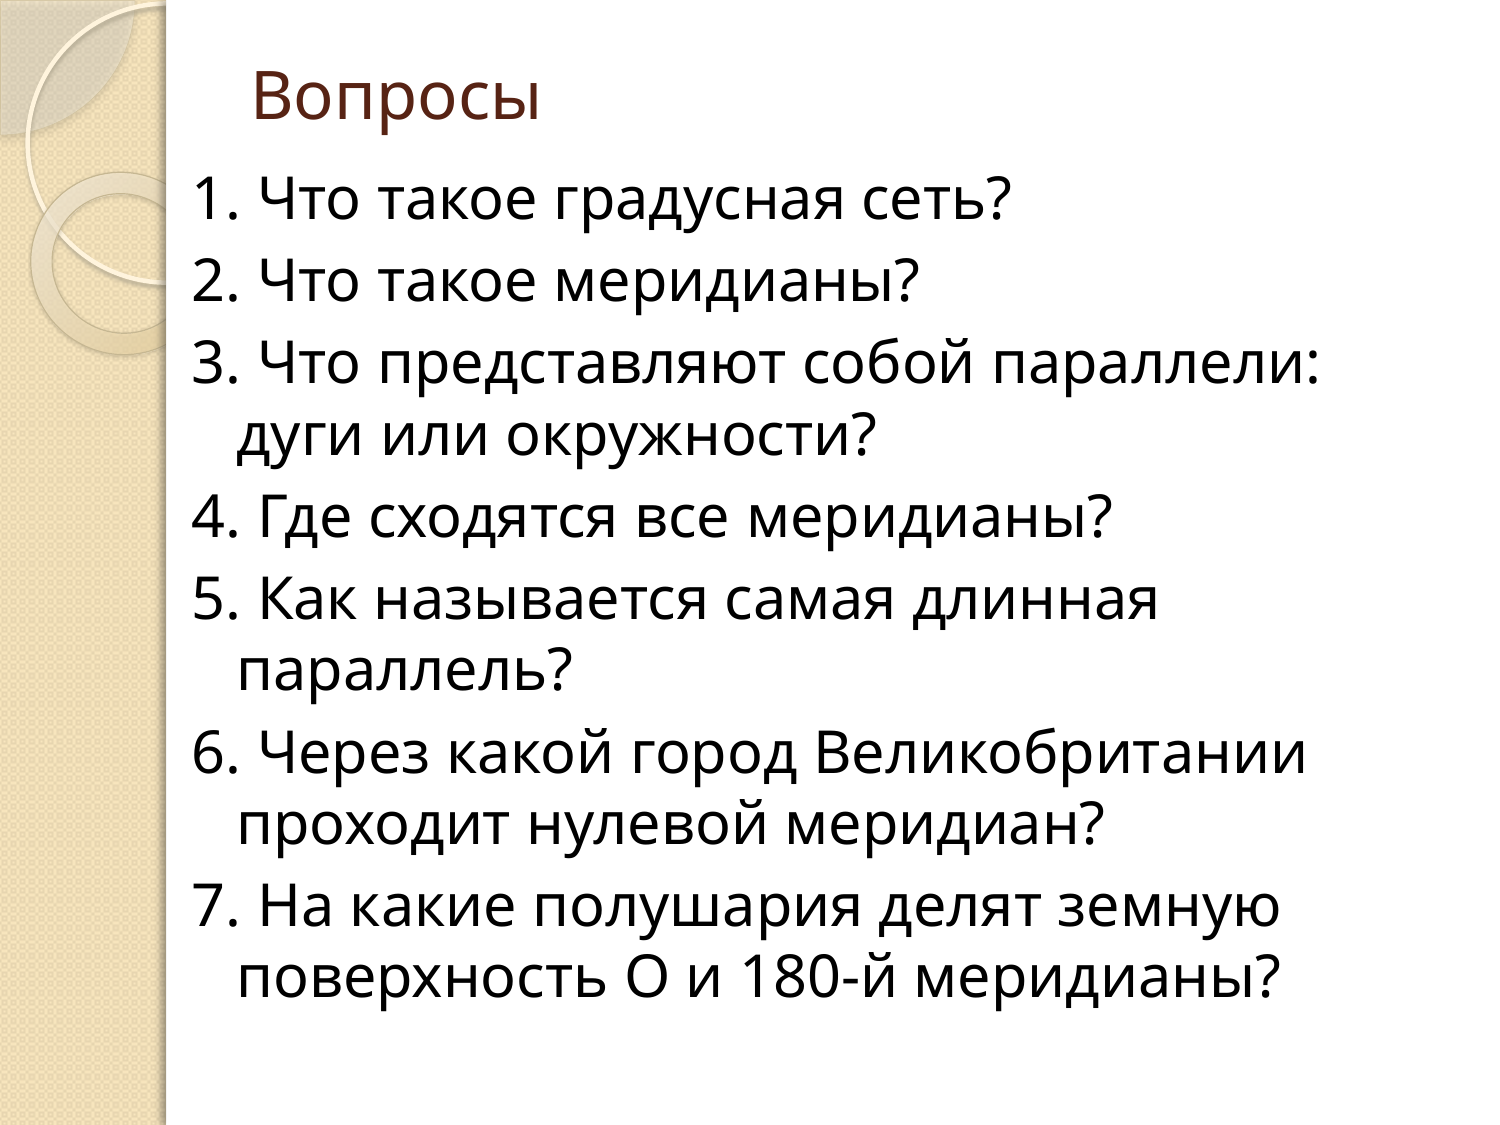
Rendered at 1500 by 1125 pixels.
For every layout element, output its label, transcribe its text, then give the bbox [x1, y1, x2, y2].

list 1. Что такое градусная сеть? 2. Что такое меридианы? 3. Что представляют собой параллели: дуги или окружности? 4. Где сходятся все меридианы? 5. Как называется самая длинная параллель? 6. Через какой город Великобритании проходит нулевой меридиан? 7. На какие полушария делят земную поверхность О и 180-й меридианы? [164, 152, 1466, 1025]
title Вопросы [235, 45, 1466, 141]
